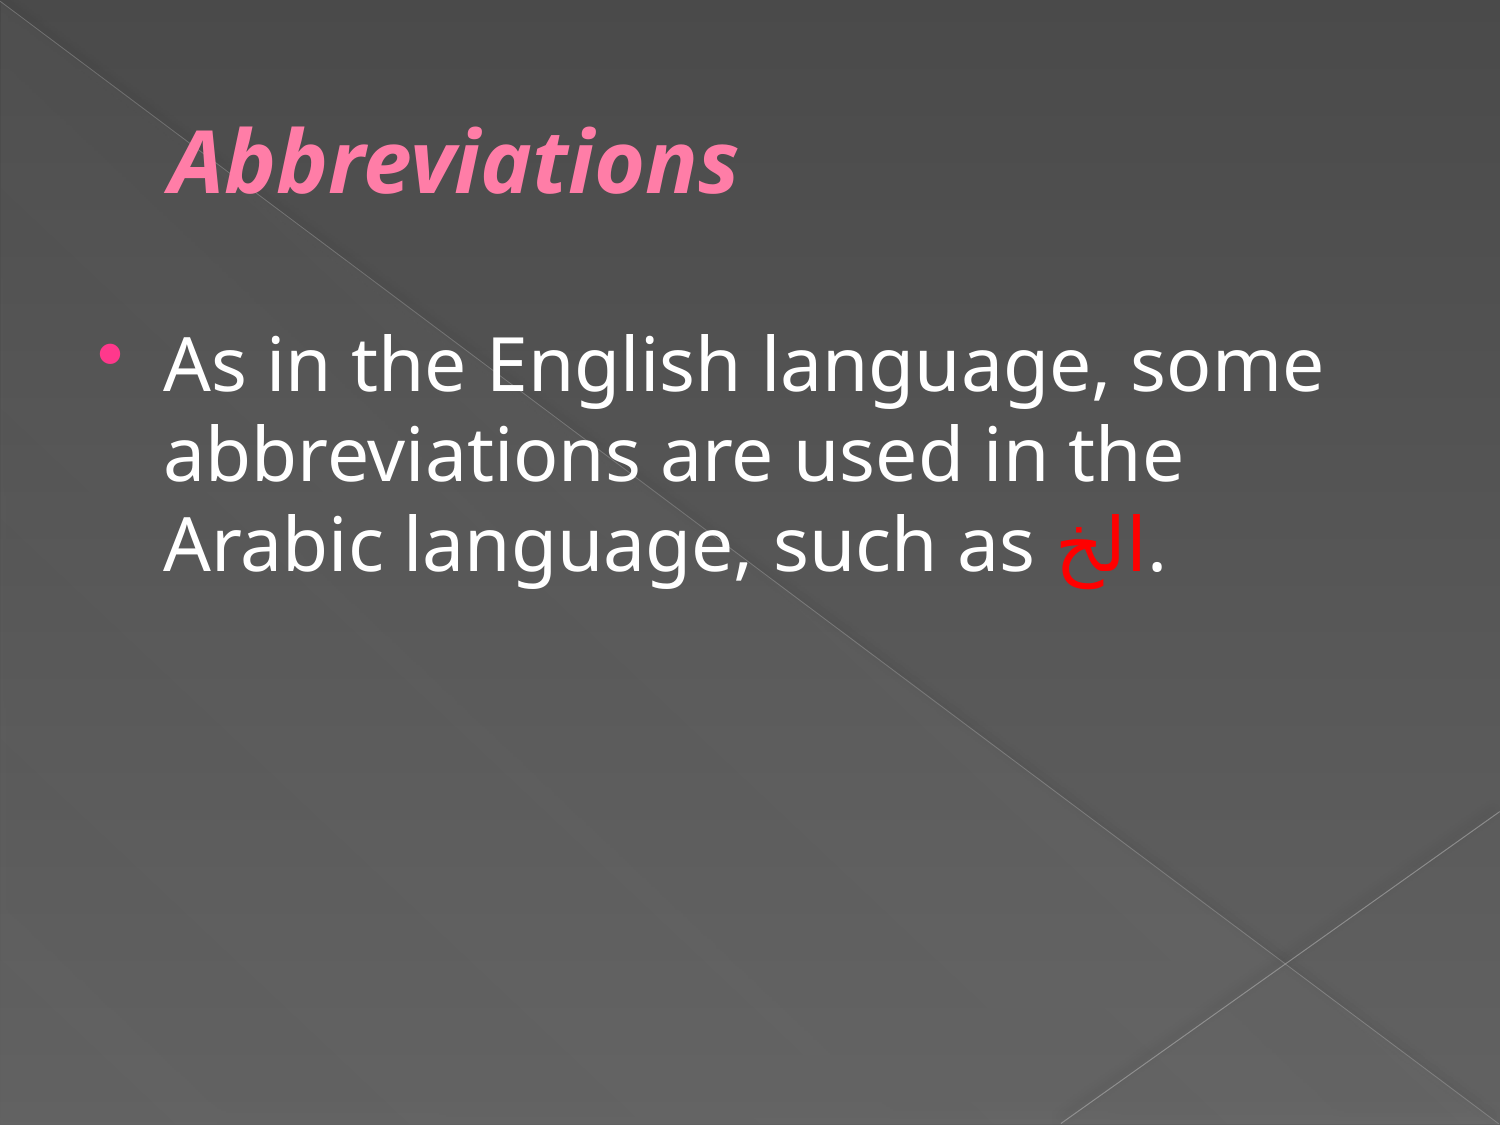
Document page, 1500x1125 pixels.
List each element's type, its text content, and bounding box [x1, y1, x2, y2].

title Abbreviations [75, 43, 1425, 274]
list As in the English language, some abbreviations are used in the Arabic language, such as الخ. [75, 308, 1425, 1059]
